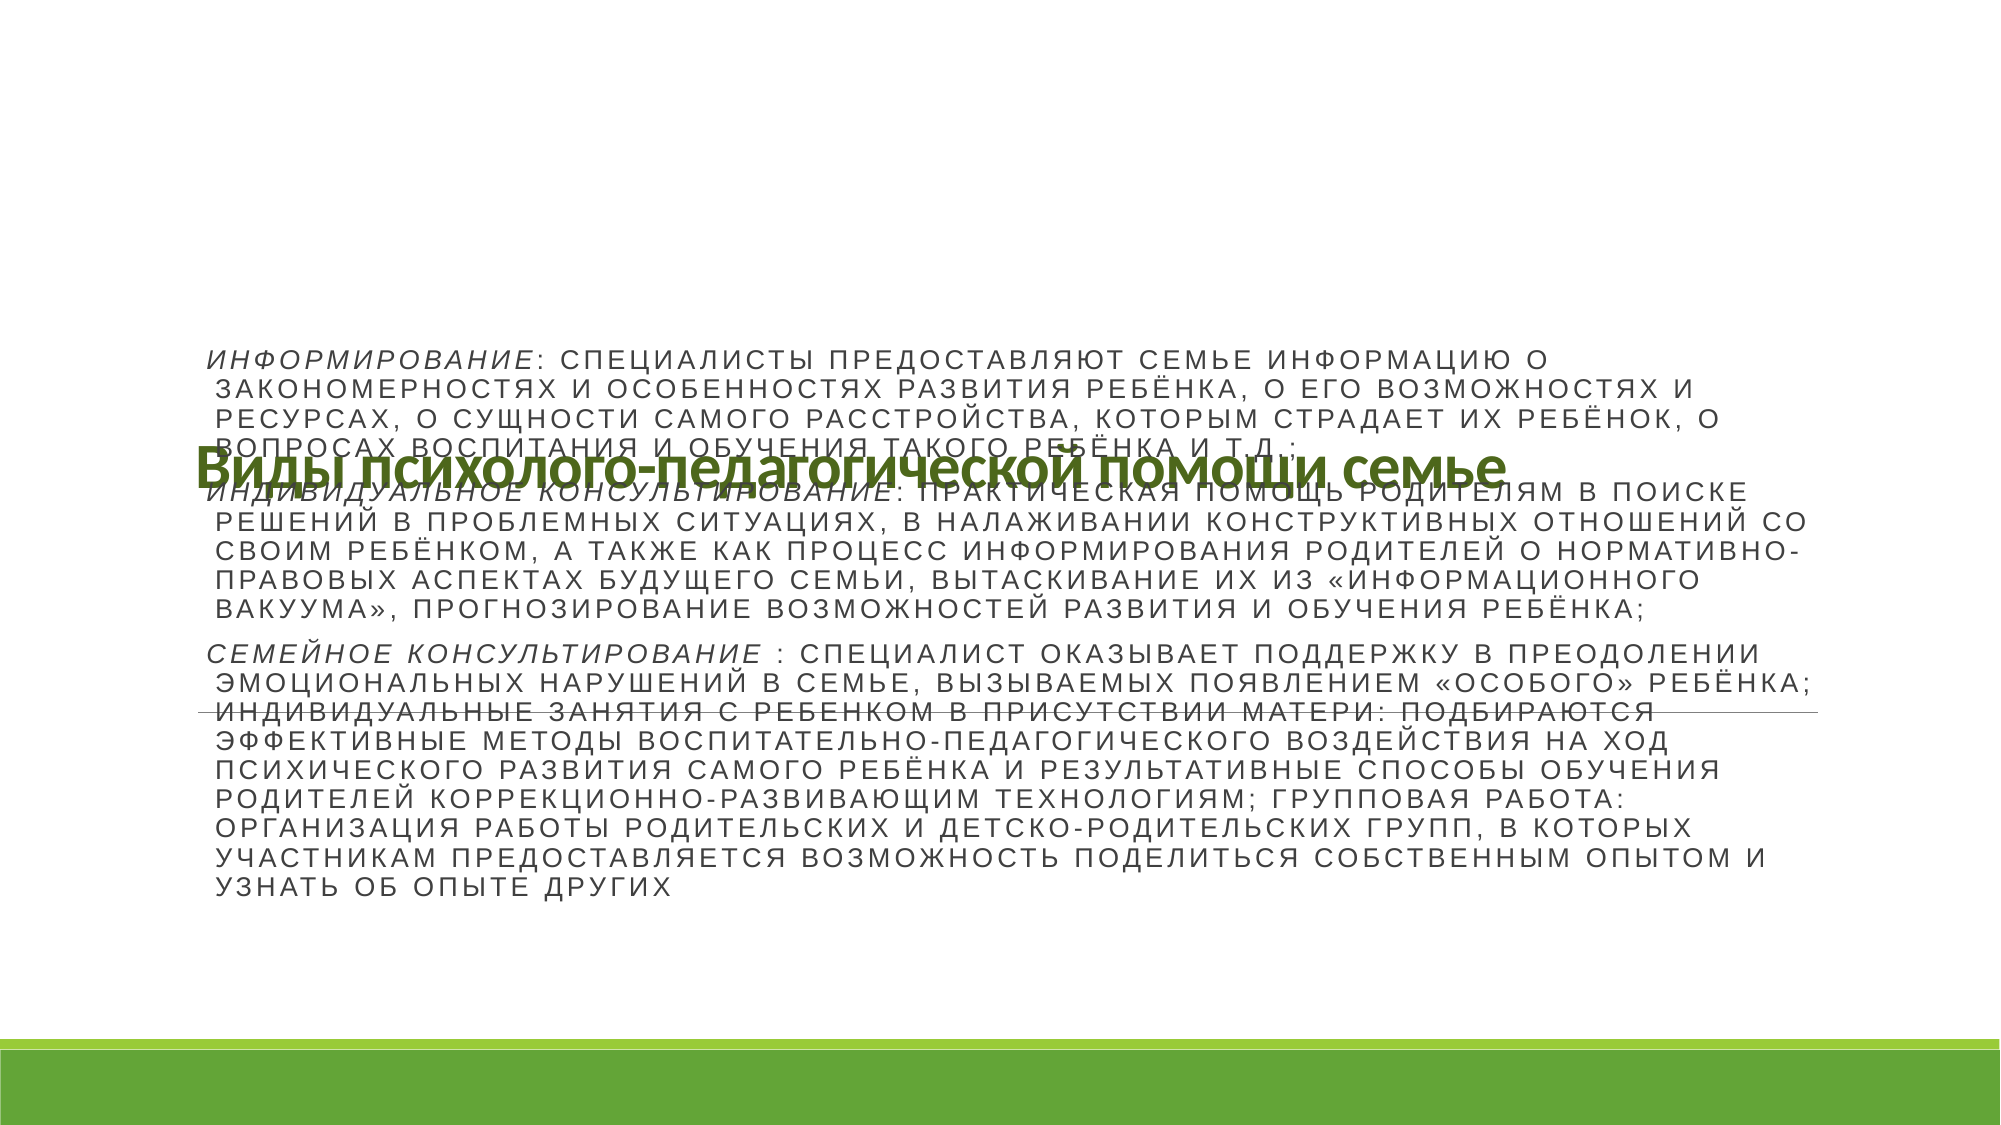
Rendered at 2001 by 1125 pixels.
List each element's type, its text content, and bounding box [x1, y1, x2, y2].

list информирование: специалисты предоставляют семье информацию о закономерностях и особенностях развития ребёнка, о его возможностях и ресурсах, о сущности самого расстройства, которым страдает их ребёнок, о вопросах воспитания и обучения такого ребёнка и т.д.; индивидуальное консультирование: практическая помощь родителям в поиске решений в проблемных ситуациях, в налаживании конструктивных отношений со своим ребёнком, а также как процесс информирования родителей о нормативно-правовых аспектах будущего семьи, вытаскивание их из «информационного вакуума», прогнозирование возможностей развития и обучения ребёнка; семейное консультирование : специалист оказывает поддержку в преодолении эмоциональных нарушений в семье, вызываемых появлением «особого» ребёнка; индивидуальные занятия с ребенком в присутствии матери: подбираются эффективные методы воспитательно-педагогического воздействия на ход психического развития самого ребёнка и результативные способы обучения родителей коррекционно-развивающим технологиям; групповая работа: организация работы родительских и детско-родительских групп, в которых участникам предоставляется возможность поделиться собственным опытом и узнать об опыте других [191, 338, 1831, 930]
title Виды психолого-педагогической помощи семье [180, 124, 1830, 710]
